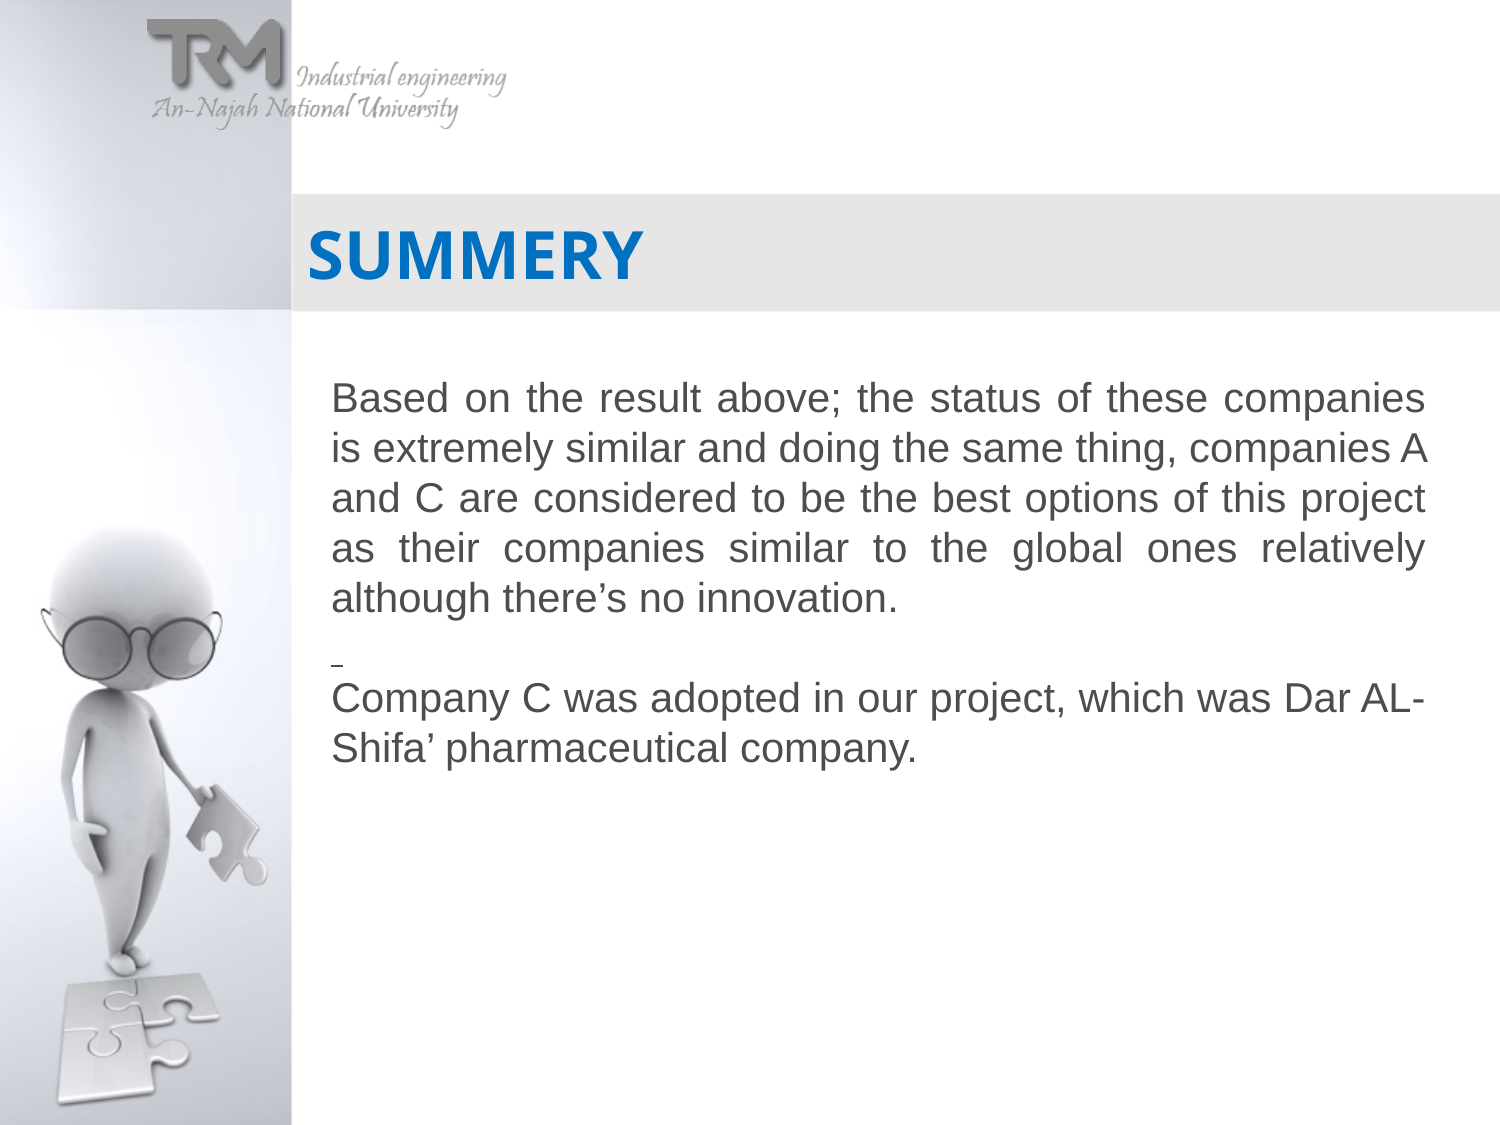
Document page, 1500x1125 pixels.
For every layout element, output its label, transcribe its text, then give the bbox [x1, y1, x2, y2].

picture [0, 0, 1500, 1125]
title Summery [292, 193, 1500, 312]
text_box Based on the result above; the status of these companies is extremely similar and doing the same thing, companies A and C are considered to be the best options of this project as their companies similar to the global ones relatively although there’s no innovation. Company C was adopted in our project, which was Dar AL-Shifa’ pharmaceutical company. [316, 363, 1442, 779]
